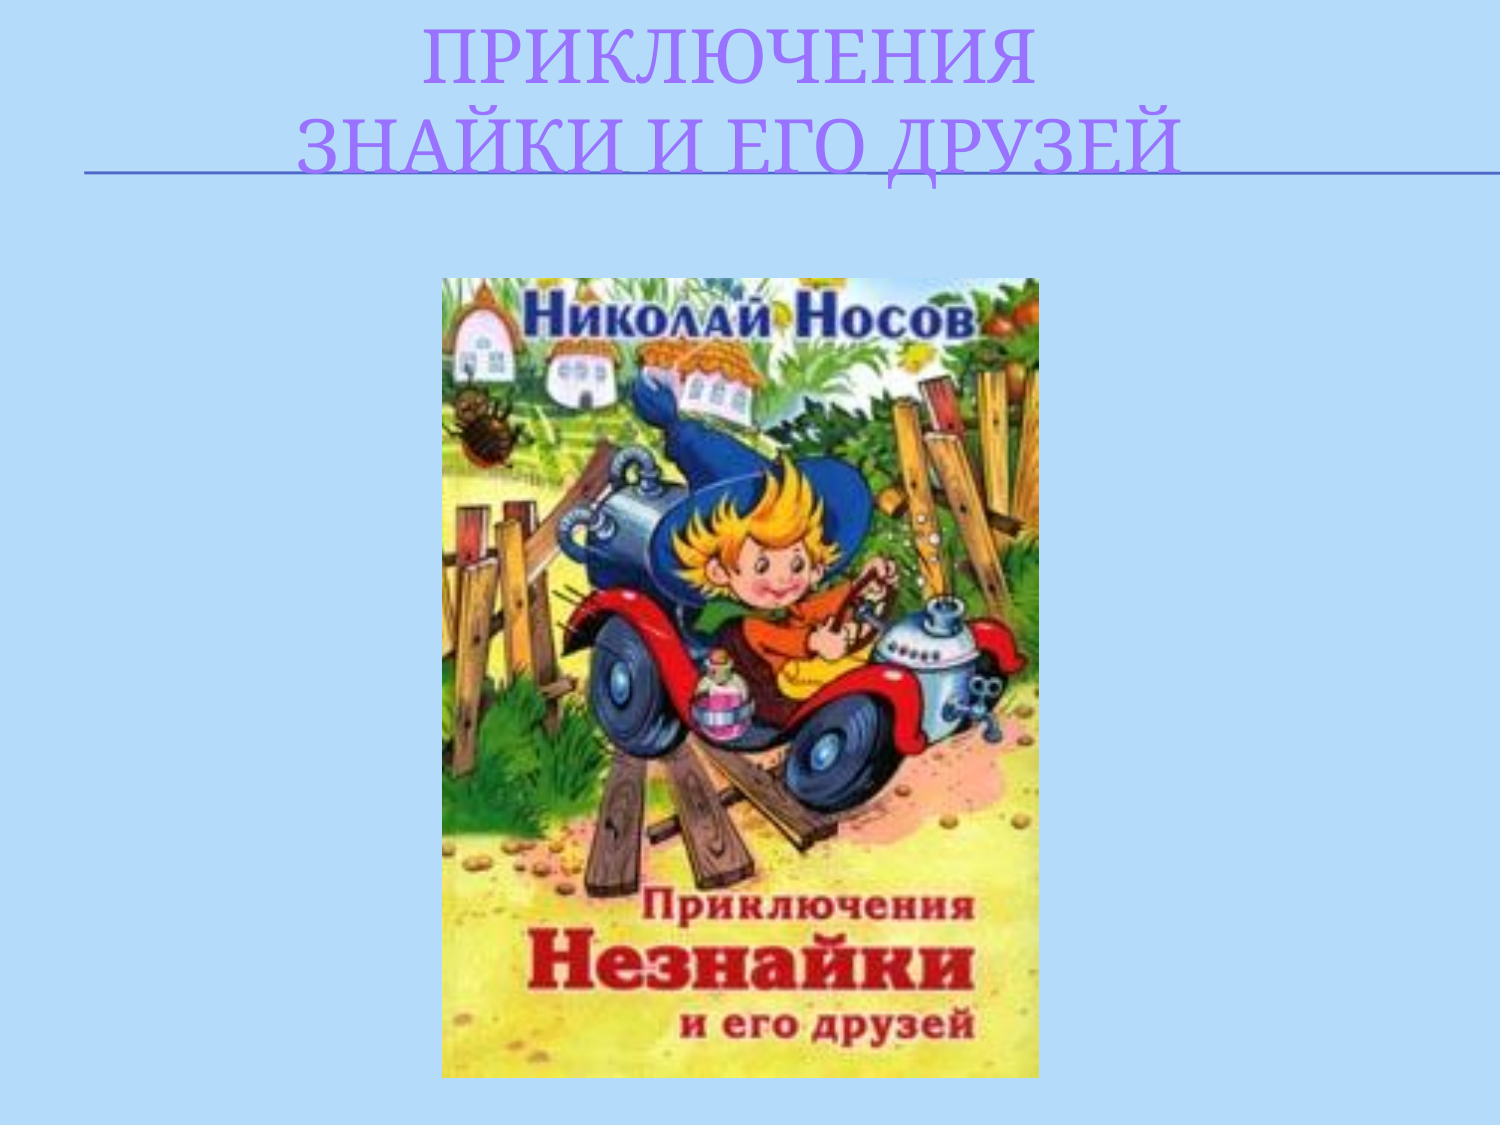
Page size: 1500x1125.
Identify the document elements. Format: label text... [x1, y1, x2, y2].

text_box Приключения Знайки и его друзей [64, 4, 1415, 193]
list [442, 278, 1039, 1078]
